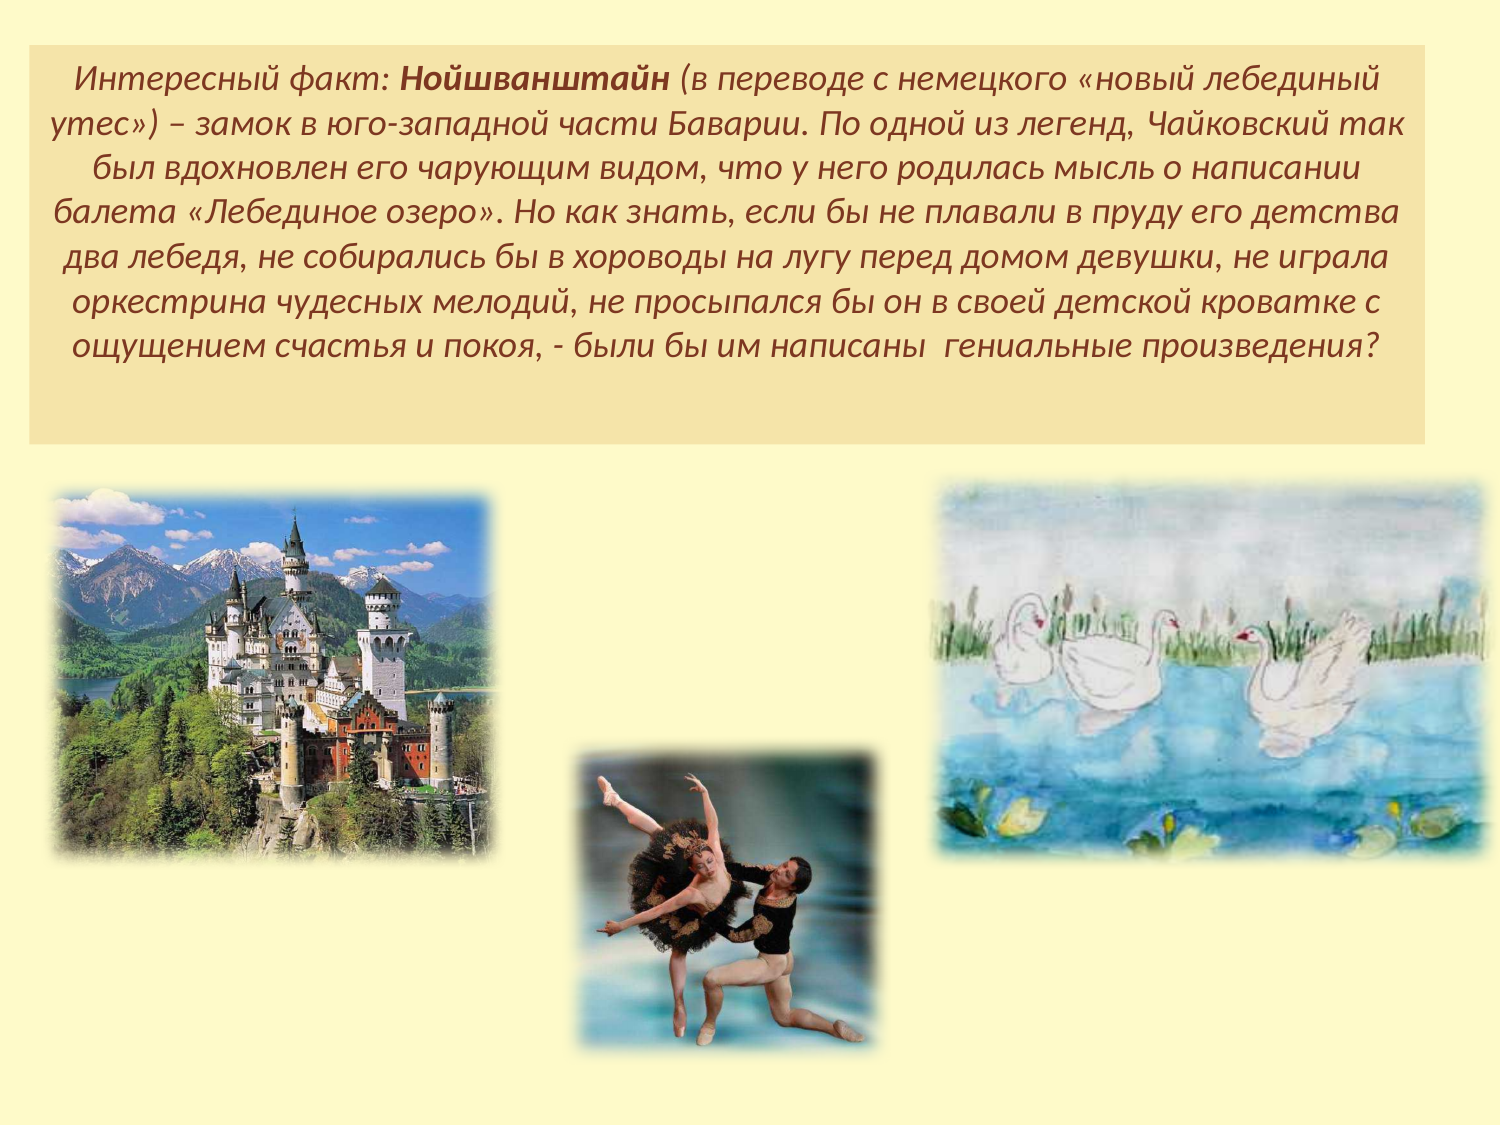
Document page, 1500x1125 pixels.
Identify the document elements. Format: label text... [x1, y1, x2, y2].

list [41, 479, 506, 870]
picture [920, 467, 1500, 870]
picture [560, 734, 892, 1067]
title Интересный факт: Нойшванштайн (в переводе с немецкого «новый лебединый утес») – замок в юго-западной части Баварии. По одной из легенд, Чайковский так был вдохновлен его чарующим видом, что у него родилась мысль о написании балета «Лебединое озеро». Но как знать, если бы не плавали в пруду его детства два лебедя, не собирались бы в хороводы на лугу перед домом девушки, не играла оркестрина чудесных мелодий, не просыпался бы он в своей детской кроватке с ощущением счастья и покоя, - были бы им написаны гениальные произведения? [29, 45, 1425, 445]
